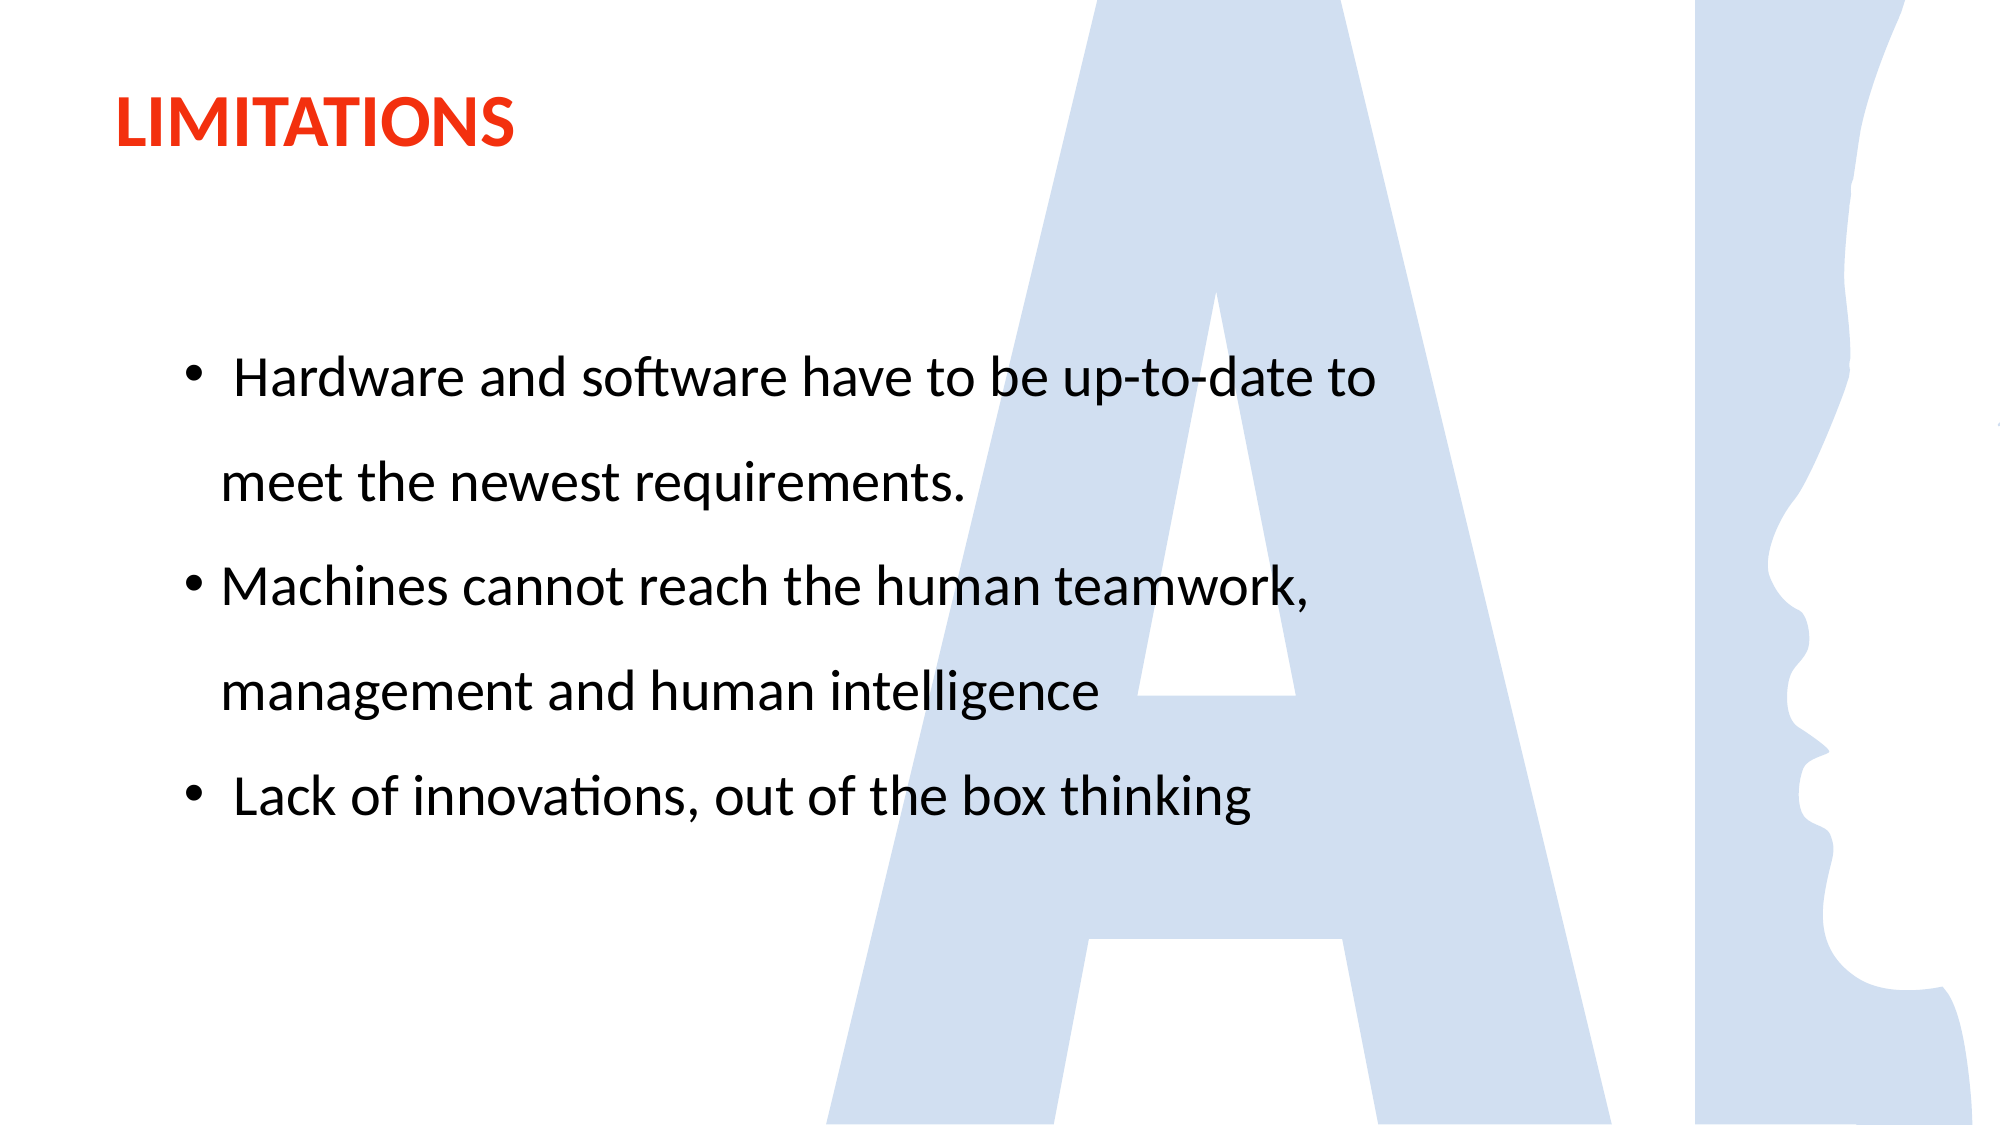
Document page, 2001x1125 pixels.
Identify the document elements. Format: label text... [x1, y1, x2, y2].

text_box Hardware and software have to be up-to-date to meet the newest requirements. Machines cannot reach the human teamwork, management and human intelligence Lack of innovations, out of the box thinking [168, 295, 1484, 835]
text_box [824, 590, 1613, 1125]
text_box [1693, 0, 1974, 1125]
text_box LIMITATIONS [100, 63, 989, 169]
text_box [1025, 0, 1413, 295]
